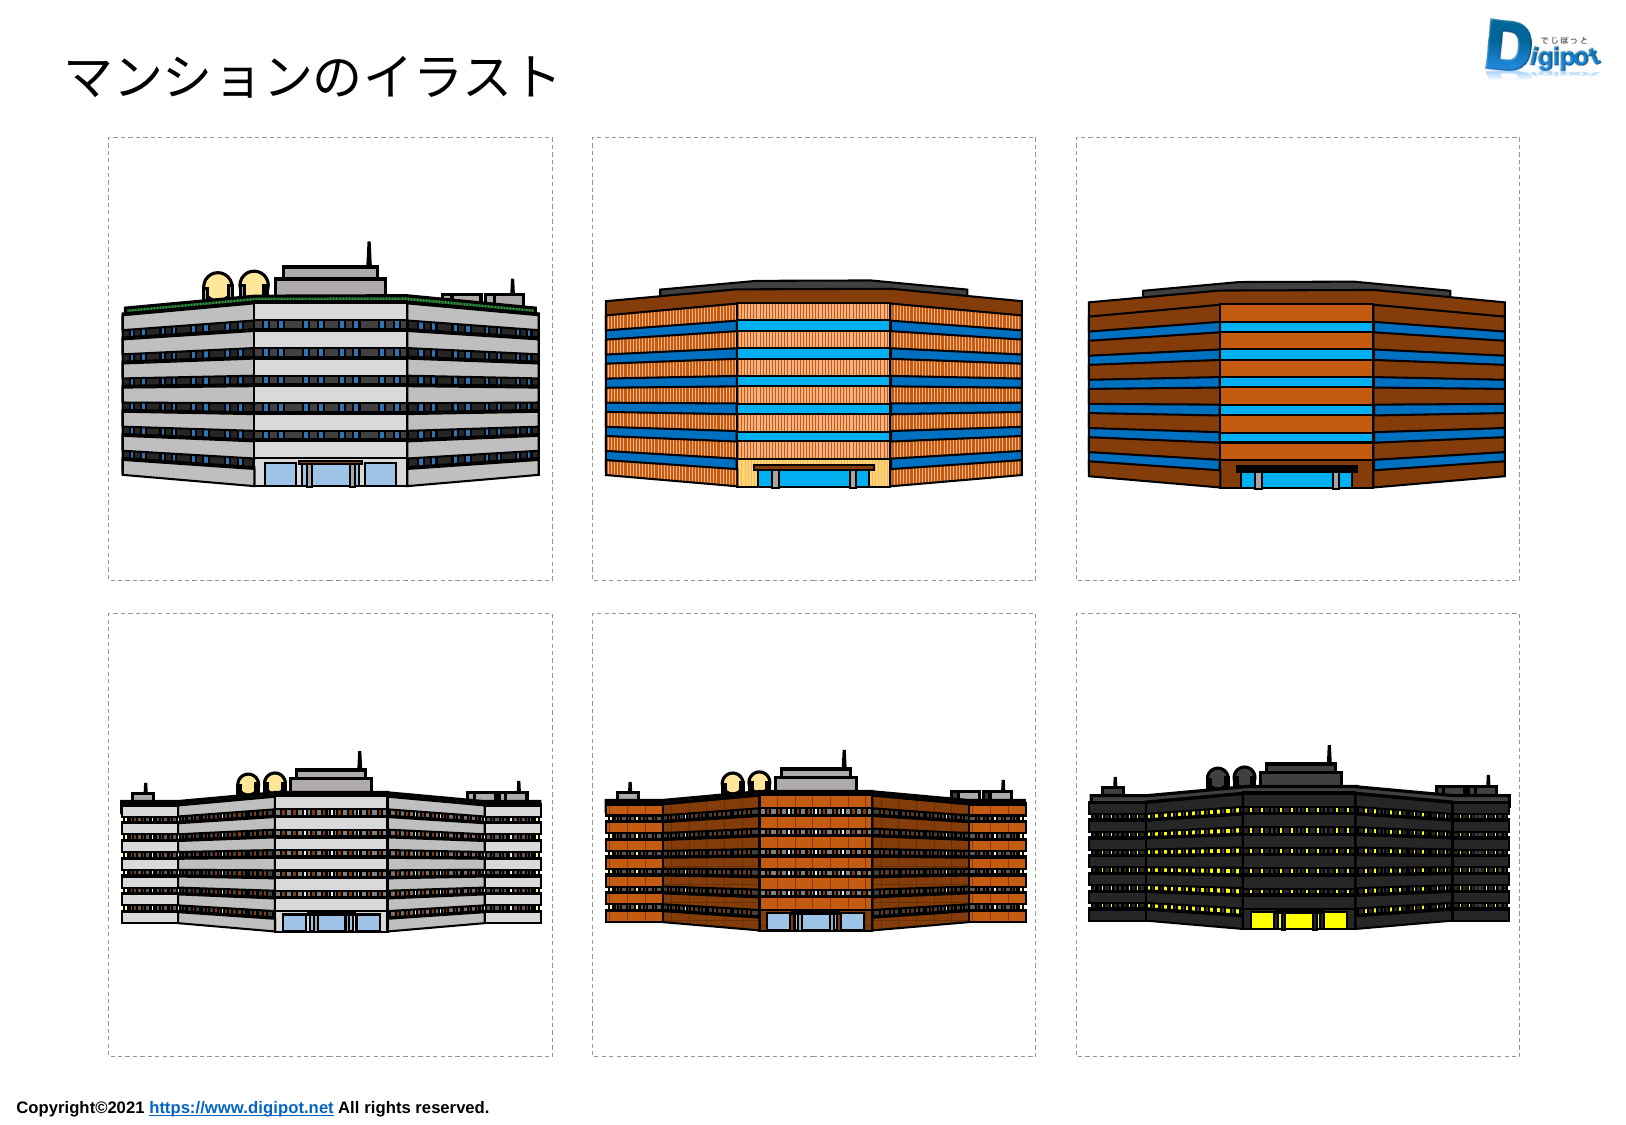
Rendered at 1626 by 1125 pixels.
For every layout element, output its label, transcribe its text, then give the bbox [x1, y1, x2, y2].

text_box マンションのイラスト [48, 38, 578, 113]
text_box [606, 749, 1026, 932]
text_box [1088, 281, 1505, 489]
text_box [1089, 745, 1510, 930]
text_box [121, 751, 542, 933]
picture [1485, 18, 1602, 82]
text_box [122, 241, 539, 488]
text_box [605, 280, 1022, 488]
